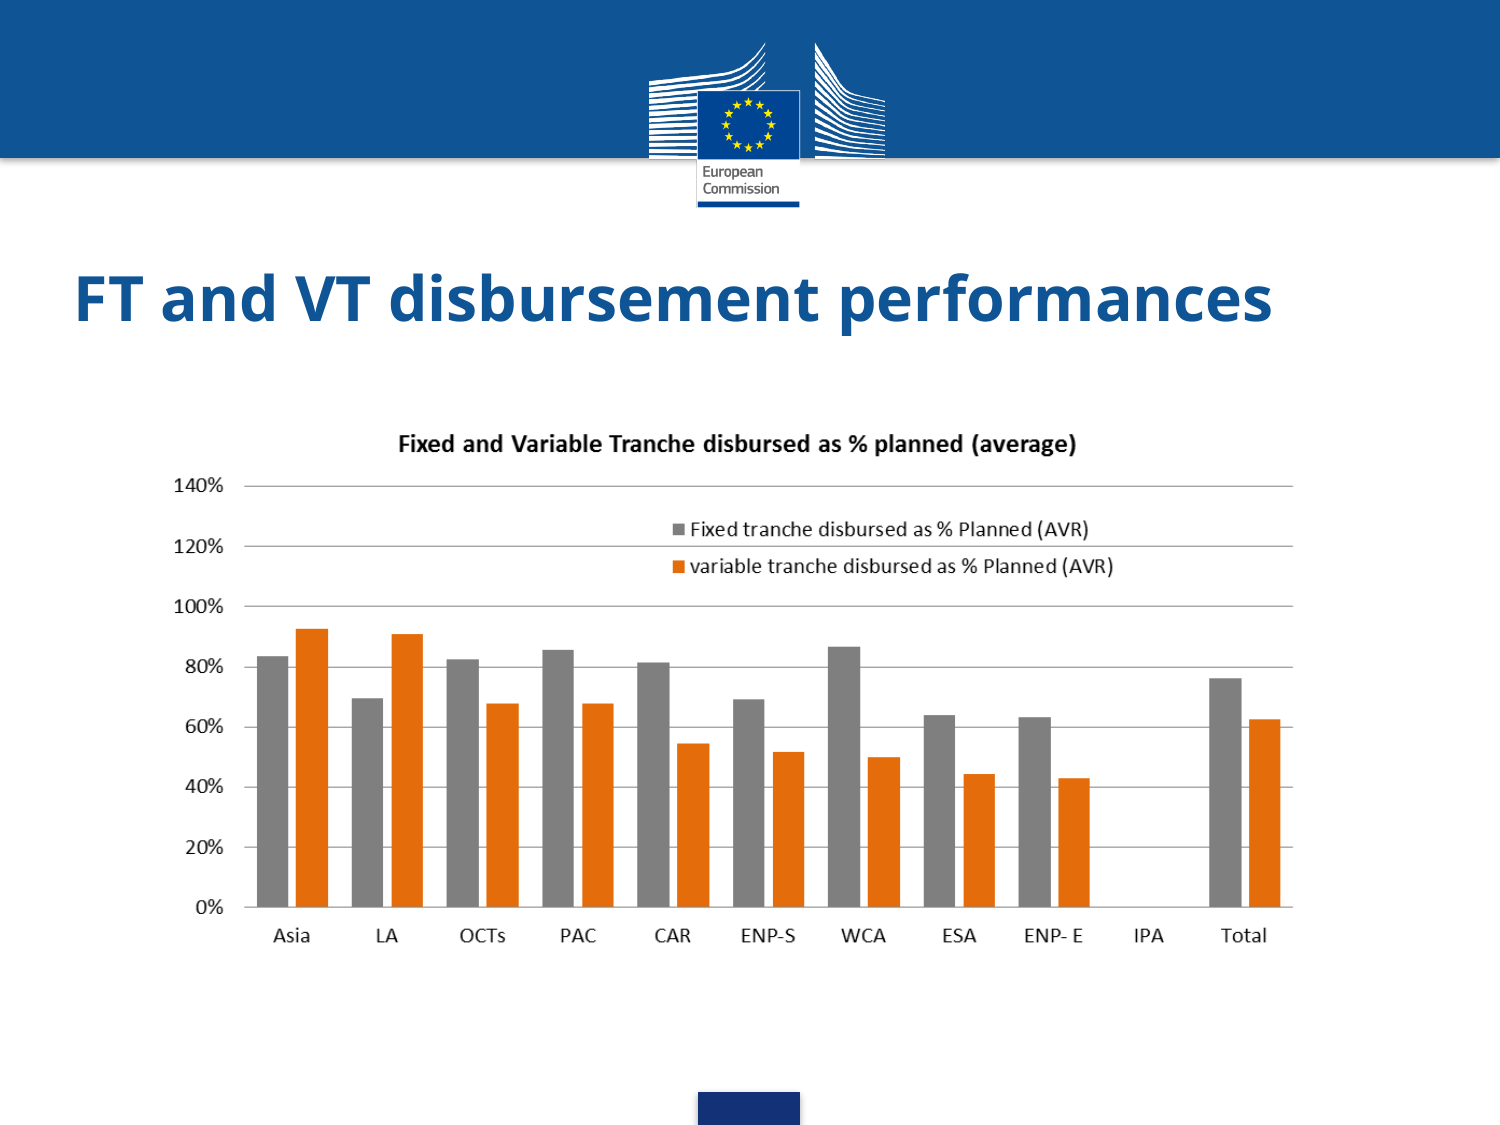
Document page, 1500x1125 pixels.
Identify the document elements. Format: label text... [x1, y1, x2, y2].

title FT and VT disbursement performances [0, 219, 1500, 374]
picture [649, 42, 885, 208]
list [159, 410, 1318, 1015]
